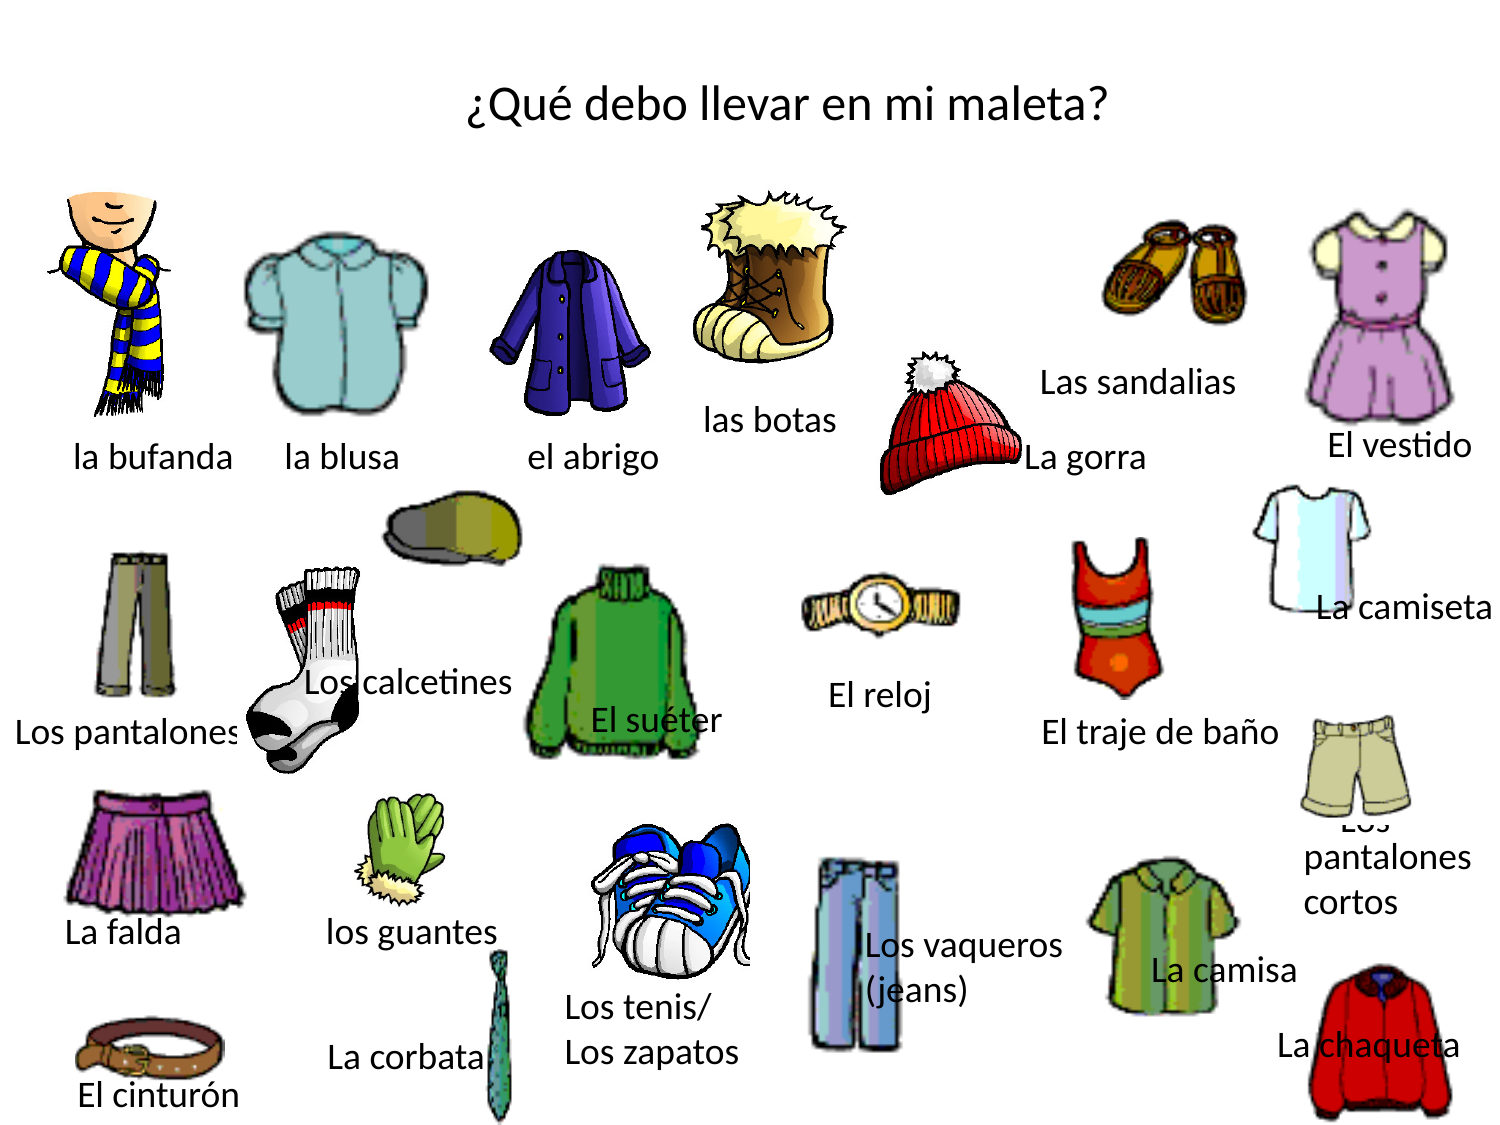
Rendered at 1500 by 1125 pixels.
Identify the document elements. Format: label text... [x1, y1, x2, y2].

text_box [62, 974, 259, 1125]
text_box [1062, 849, 1330, 1026]
picture [374, 486, 526, 549]
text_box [549, 812, 795, 1082]
title ¿Qué debo llevar en mi maleta? [75, 45, 1500, 156]
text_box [0, 549, 236, 761]
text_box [512, 562, 739, 763]
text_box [799, 524, 963, 724]
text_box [1262, 962, 1500, 1125]
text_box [237, 549, 530, 760]
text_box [1024, 199, 1261, 411]
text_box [874, 349, 1164, 501]
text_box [37, 187, 710, 486]
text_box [1287, 712, 1489, 932]
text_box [312, 949, 616, 1125]
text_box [49, 762, 521, 961]
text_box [1024, 537, 1297, 761]
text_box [1237, 474, 1500, 636]
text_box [749, 849, 1131, 1063]
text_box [687, 187, 854, 449]
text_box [1262, 199, 1500, 473]
